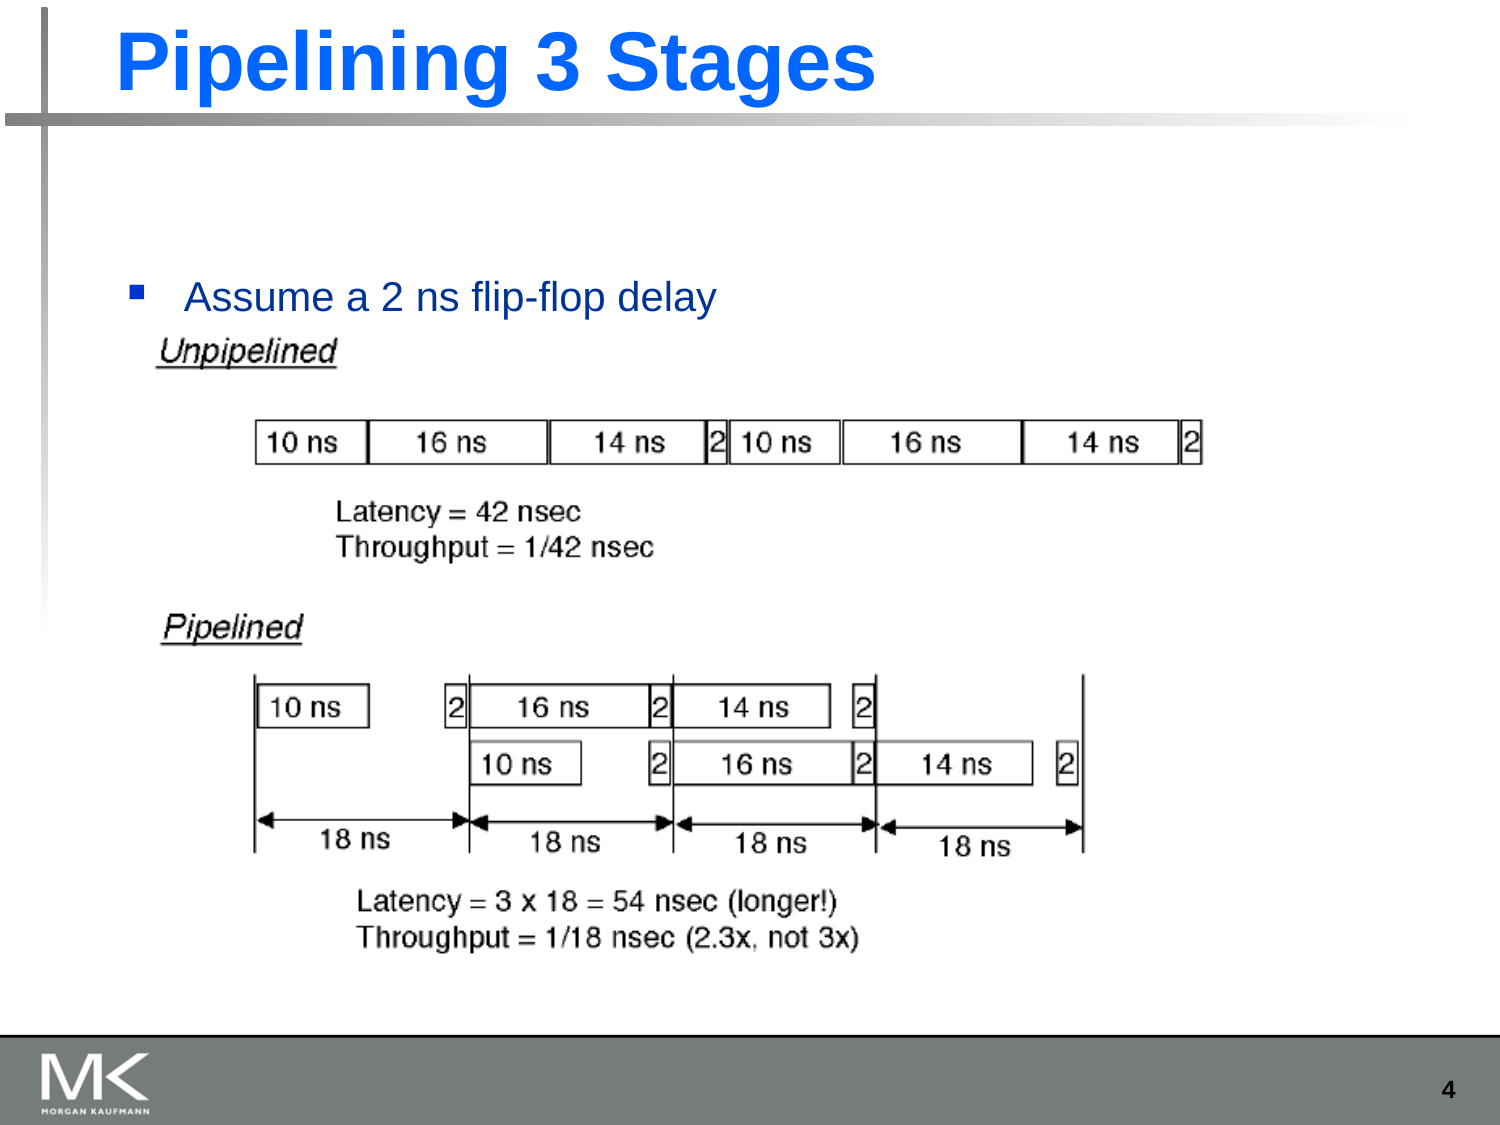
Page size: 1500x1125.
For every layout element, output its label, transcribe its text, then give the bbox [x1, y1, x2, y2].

title Pipelining 3 Stages [100, 0, 1460, 116]
list Assume a 2 ns flip-flop delay [112, 262, 1388, 374]
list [147, 325, 1223, 965]
picture [29, 1046, 160, 1123]
